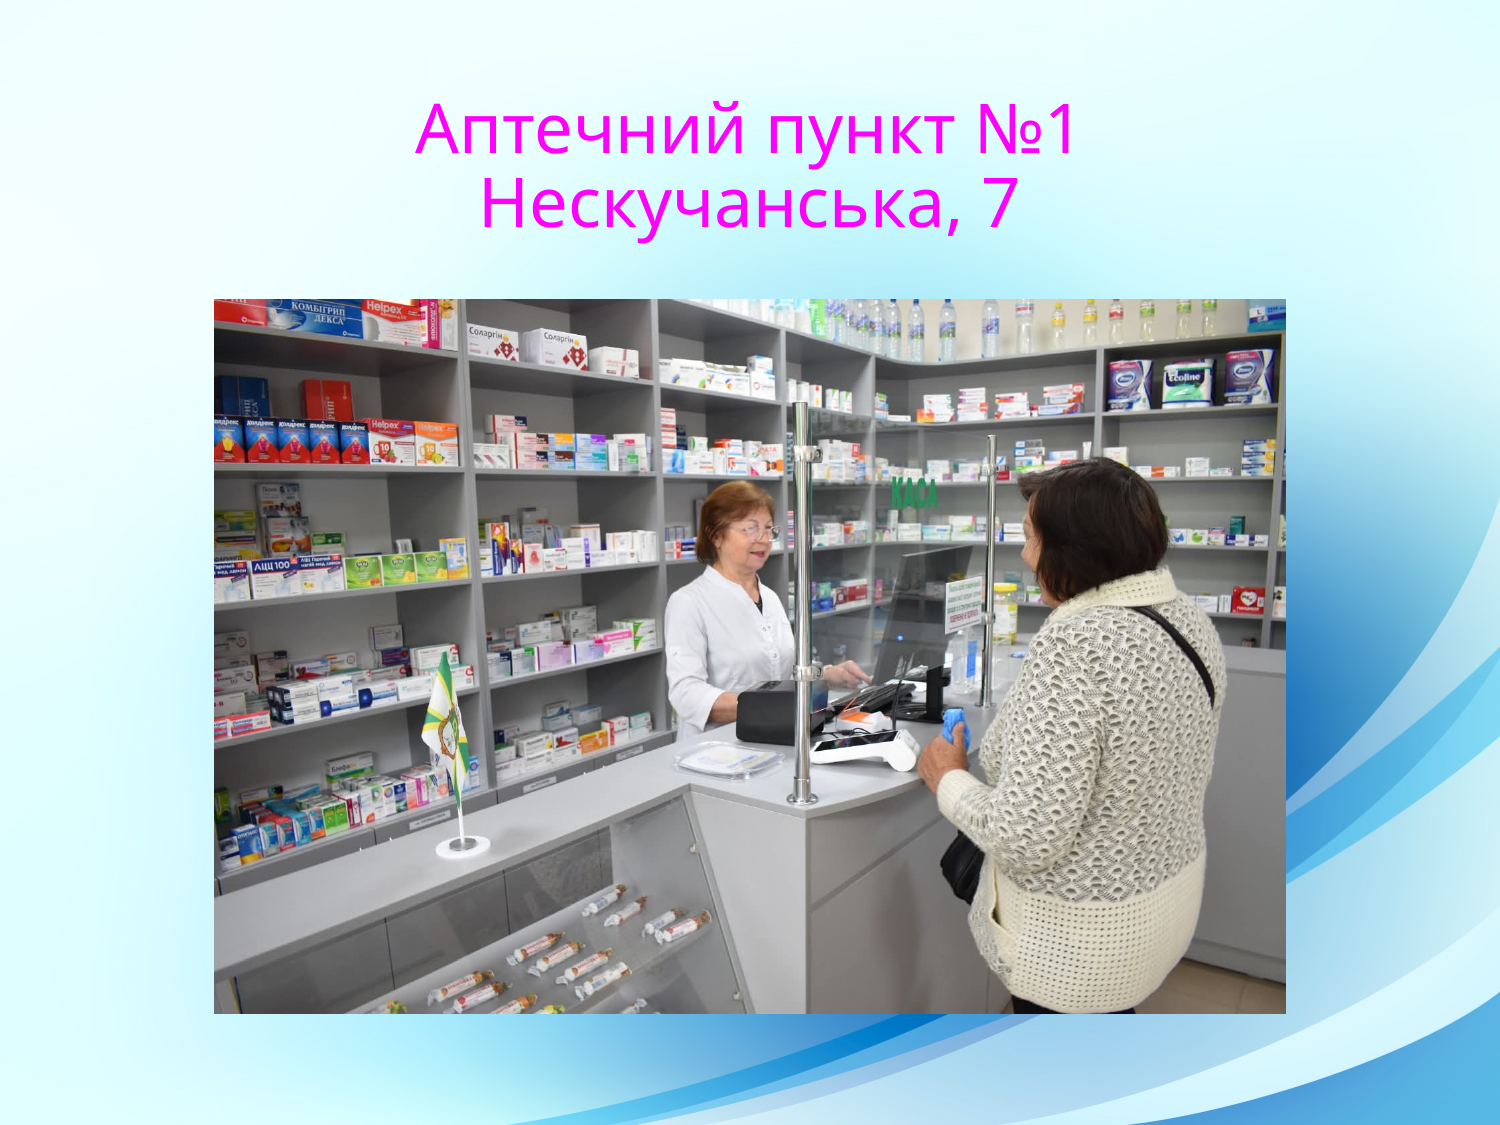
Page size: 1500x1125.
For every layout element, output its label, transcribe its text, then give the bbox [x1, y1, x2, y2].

picture [0, 0, 1500, 1125]
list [214, 299, 1286, 1014]
title Аптечний пункт №1 Нескучанська, 7 [103, 59, 1397, 278]
